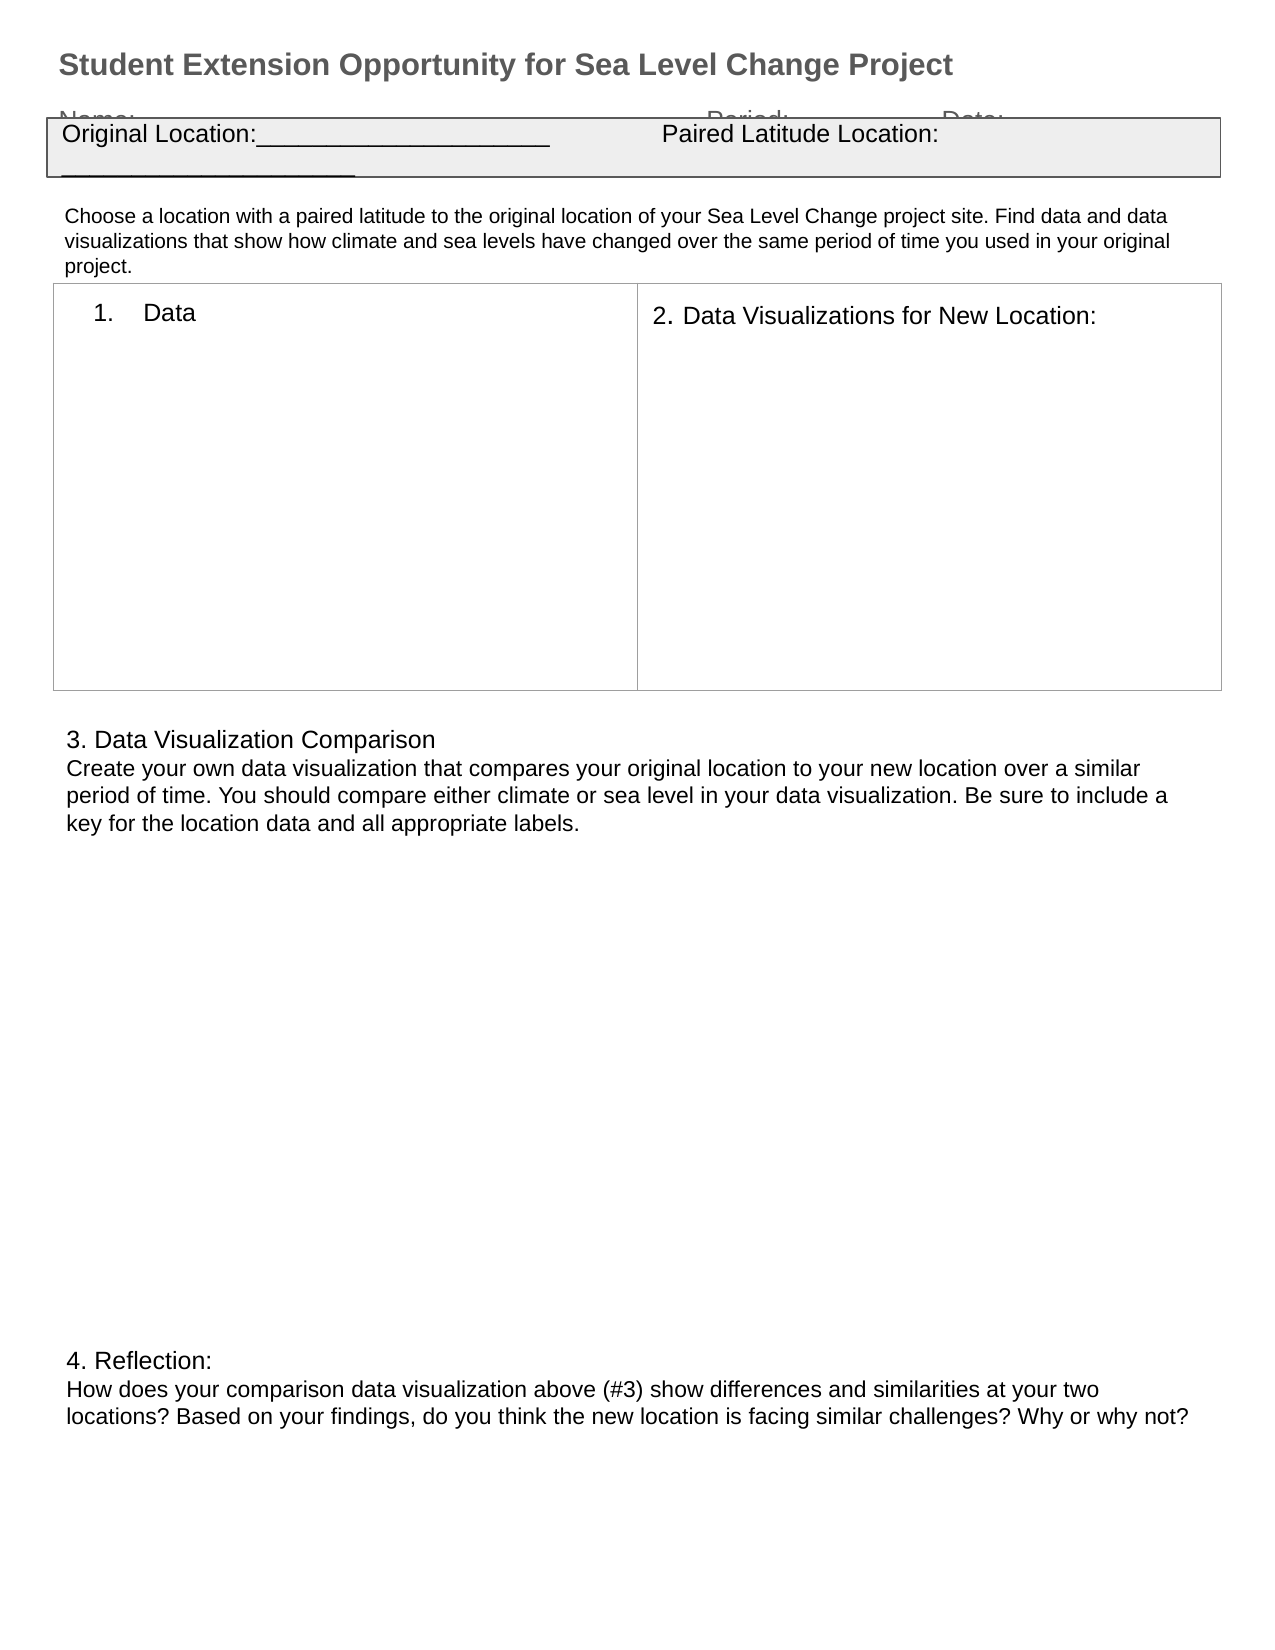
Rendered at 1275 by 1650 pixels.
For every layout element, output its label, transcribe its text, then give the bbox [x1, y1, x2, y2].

text_box 3. Data Visualization Comparison Create your own data visualization that compares your original location to your new location over a similar period of time. You should compare either climate or sea level in your data visualization. Be sure to include a key for the location data and all appropriate labels. 4. Reflection: How does your comparison data visualization above (#3) show differences and similarities at your two locations? Based on your findings, do you think the new location is facing similar challenges? Why or why not? [51, 708, 1216, 1445]
text_box Original Location:_____________________ Paired Latitude Location: _____________________ [46, 118, 1221, 177]
table_header Data [54, 284, 637, 690]
text_box Choose a location with a paired latitude to the original location of your Sea Level Change project site. Find data and data visualizations that show how climate and sea levels have changed over the same period of time you used in your original project. [49, 187, 1218, 323]
subtitle Student Extension Opportunity for Sea Level Change Project Name:_________________________________ Period: __________Date: __________ [43, 29, 1232, 158]
table_header 2. Data Visualizations for New Location: [638, 284, 1221, 690]
